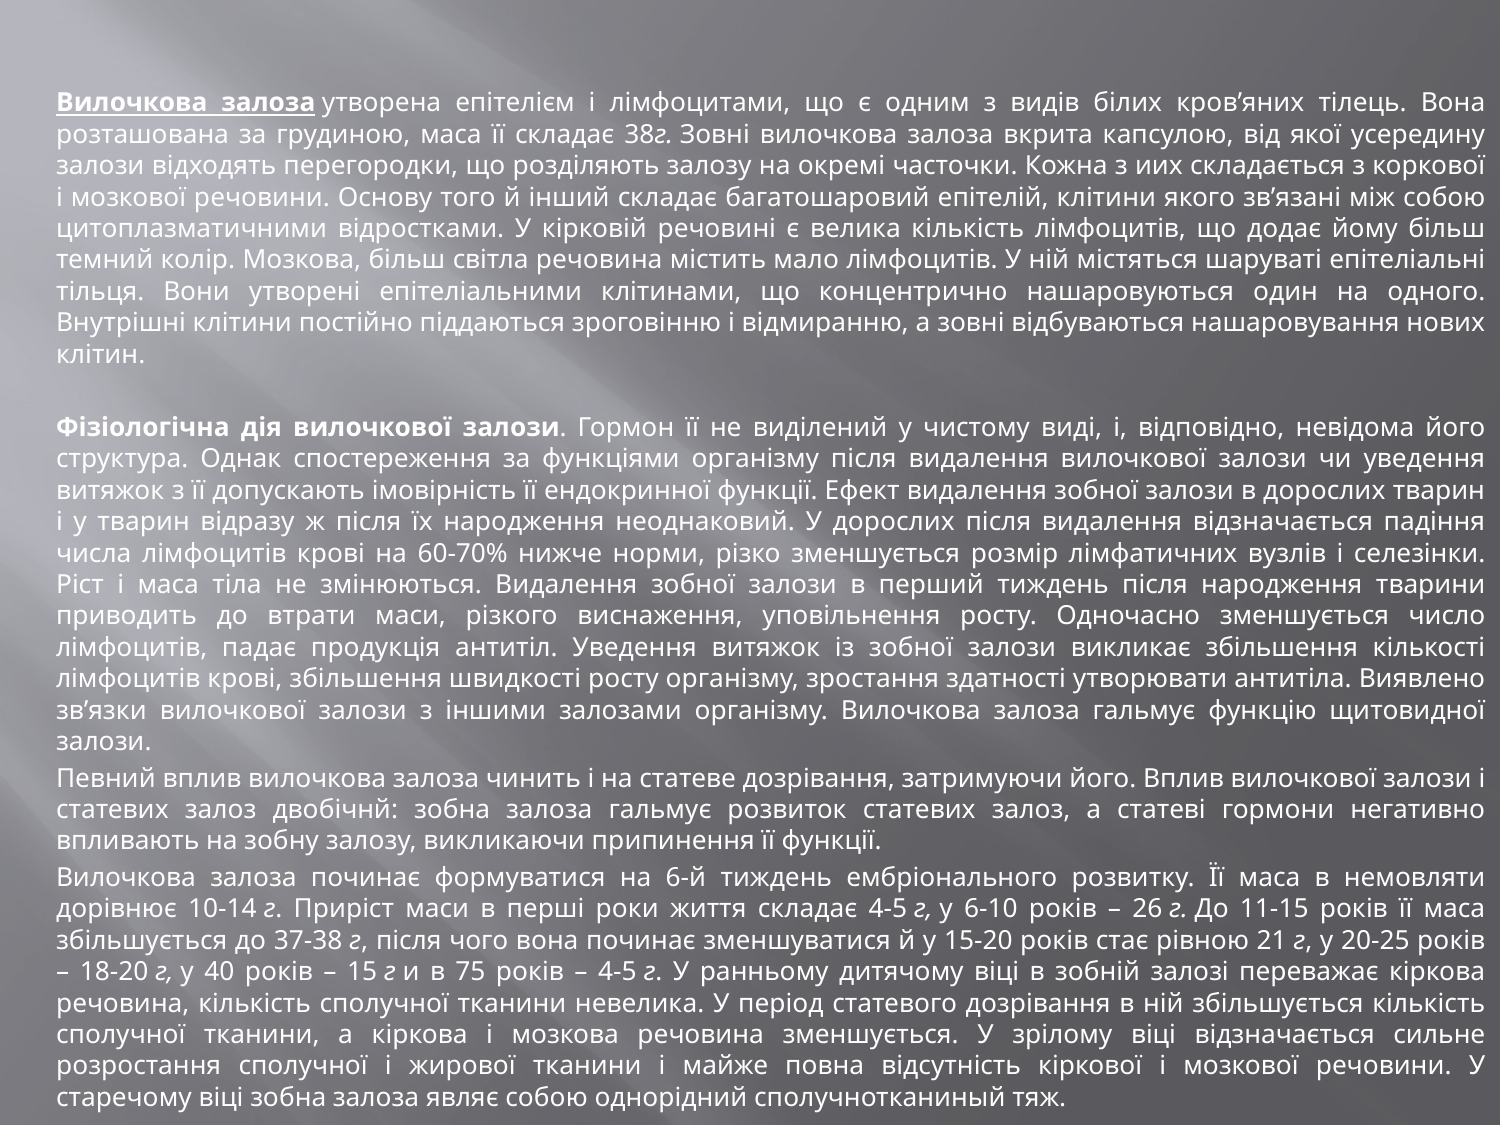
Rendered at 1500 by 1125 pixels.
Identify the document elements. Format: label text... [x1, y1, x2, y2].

subtitle Вилочкова залоза утворена епітелієм і лімфоцитами, що є одним з видів білих кров’яних тілець. Вона розташована за грудиною, маса її складає 38г. Зовні вилочкова залоза вкрита капсулою, від якої усередину залози відходять перегородки, що розділяють залозу на окремі часточки. Кожна з иих складається з коркової і мозкової речовини. Основу того й інший складає багатошаровий епітелій, клітини якого зв’язані між собою цитоплазматичними відростками. У кірковій речовині є велика кількість лімфоцитів, що додає йому більш темний колір. Мозкова, більш світла речовина містить мало лімфоцитів. У ній містяться шаруваті епітеліальні тільця. Вони утворені епітеліальними клітинами, що концентрично нашаровуються один на одного. Внутрішні клітини постійно піддаються зроговінню і відмиранню, а зовні відбуваються нашаровування нових клітин. Фізіологічна дія вилочкової залози. Гормон її не виділений у чистому виді, і, відповідно, невідома його структура. Однак спостереження за функціями організму після видалення вилочкової залози чи уведення витяжок з її допускають імовірність її ендокринної функції. Ефект видалення зобної залози в дорослих тварин і у тварин відразу ж після їх народження неоднаковий. У дорослих після видалення відзначається падіння числа лімфоцитів крові на 60-70% нижче норми, різко зменшується розмір лімфатичних вузлів і селезінки. Ріст і маса тіла не змінюються. Видалення зобної залози в перший тиждень після народження тварини приводить до втрати маси, різкого виснаження, уповільнення росту. Одночасно зменшується число лімфоцитів, падає продукція антитіл. Уведення витяжок із зобної залози викликає збільшення кількості лімфоцитів крові, збільшення швидкості росту організму, зростання здатності утворювати антитіла. Виявлено зв’язки вилочкової залози з іншими залозами організму. Вилочкова залоза гальмує функцію щитовидної залози. Певний вплив вилочкова залоза чинить і на статеве дозрівання, затримуючи його. Вплив вилочкової залози і статевих залоз двобічнй: зобна залоза гальмує розвиток статевих залоз, а статеві гормони негативно впливають на зобну залозу, викликаючи припинення її функції. Вилочкова залоза починає формуватися на 6-й тиждень ембріонального розвитку. Її маса в немовляти дорівнює 10-14 г. Приріст маси в перші роки життя складає 4-5 г, у 6-10 років – 26 г. До 11-15 років її маса збільшується до 37-38 г, після чого вона починає зменшуватися й у 15-20 років стає рівною 21 г, у 20-25 років – 18-20 г, у 40 років – 15 г и в 75 років – 4-5 г. У ранньому дитячому віці в зобній залозі переважає кіркова речовина, кількість сполучної тканини невелика. У період статевого дозрівання в ній збільшується кількість сполучної тканини, а кіркова і мозкова речовина зменшується. У зрілому віці відзначається сильне розростання сполучної і жирової тканини і майже повна відсутність кіркової і мозкової речовини. У старечому віці зобна залоза являє собою однорідний сполучнотканиный тяж. [41, 78, 1500, 1125]
